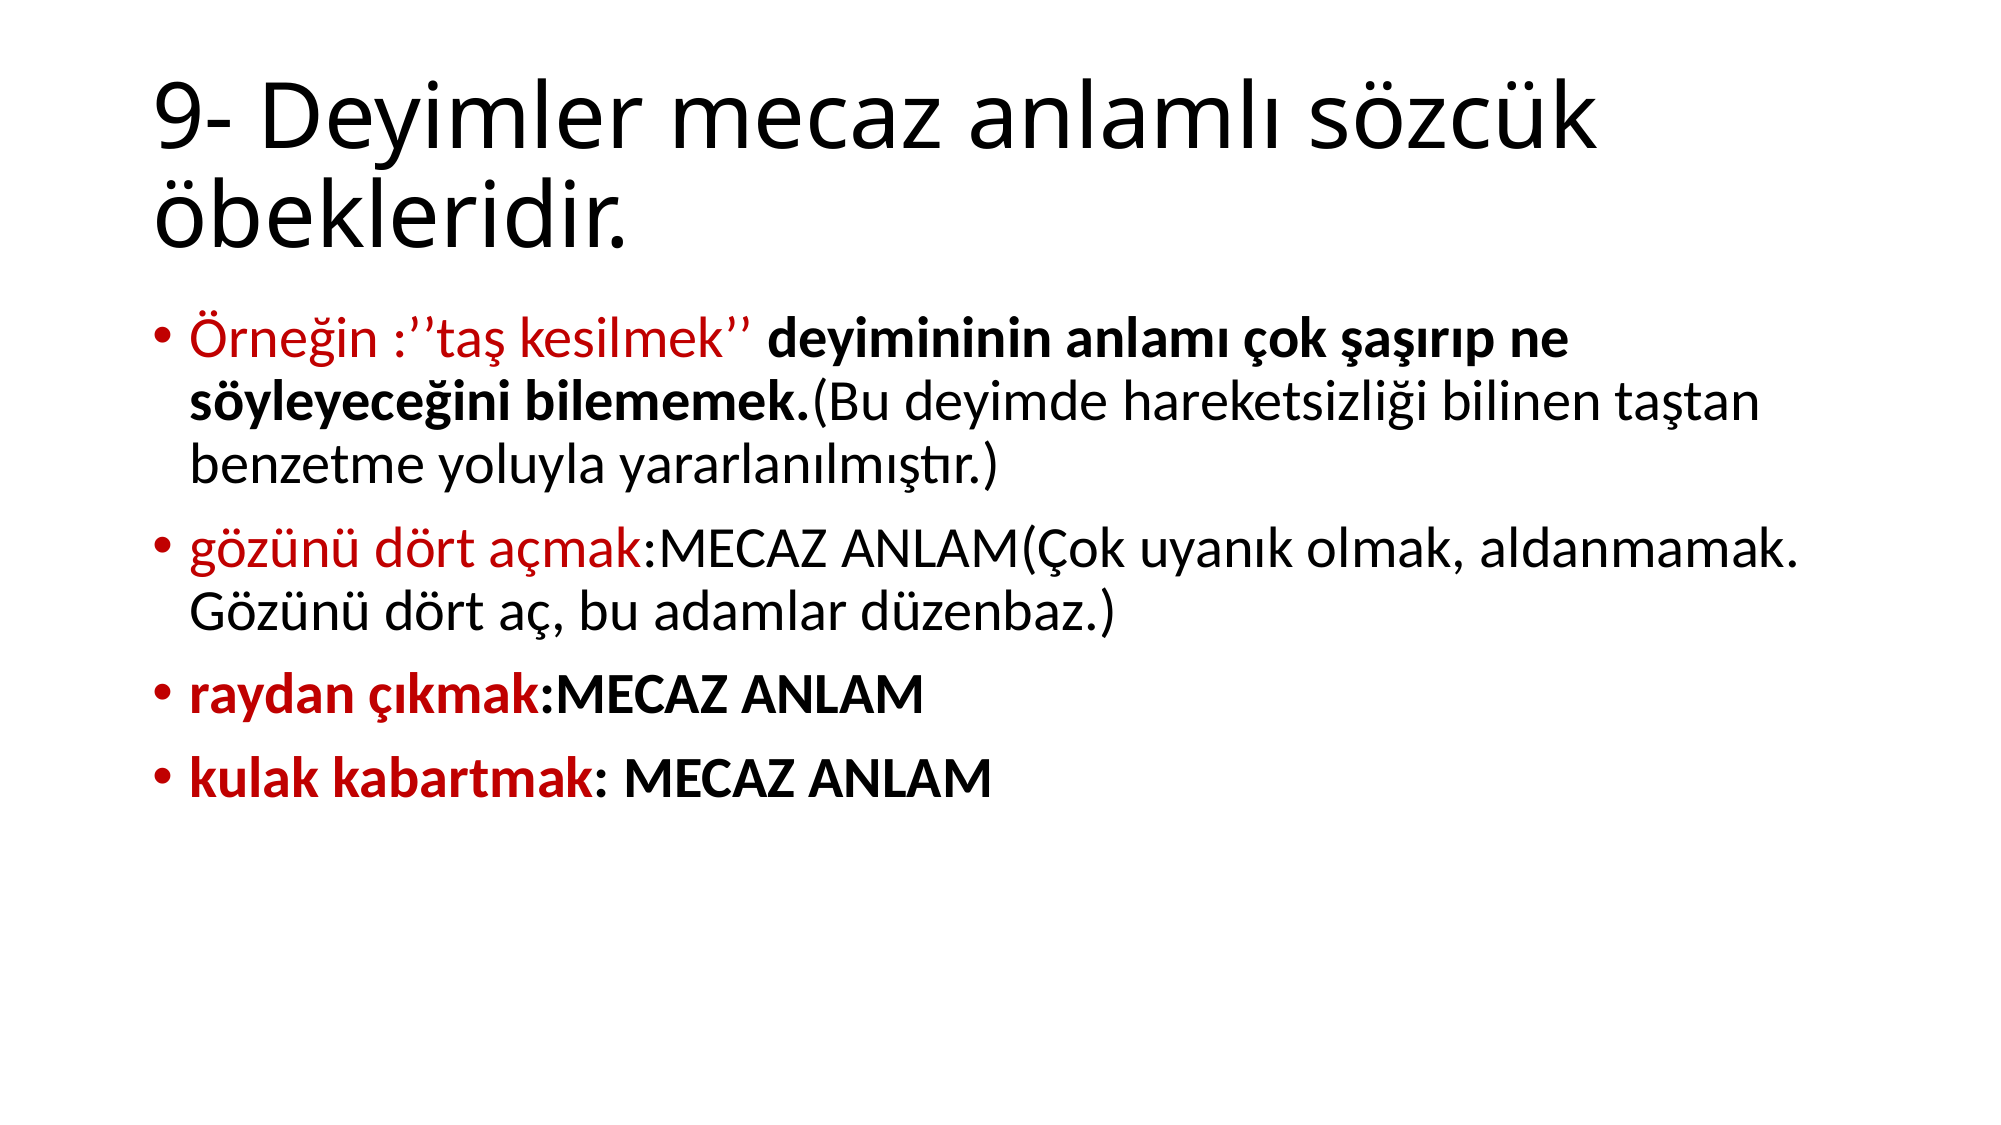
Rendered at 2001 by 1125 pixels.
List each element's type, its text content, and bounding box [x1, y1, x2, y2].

list Örneğin :’’taş kesilmek’’ deyimininin anlamı çok şaşırıp ne söyleyeceğini bilememek.(Bu deyimde hareketsizliği bilinen taştan benzetme yoluyla yararlanılmıştır.) gözünü dört açmak:MECAZ ANLAM(Çok uyanık olmak, aldanmamak. Gözünü dört aç, bu adamlar düzenbaz.) raydan çıkmak:MECAZ ANLAM kulak kabartmak: MECAZ ANLAM [137, 299, 1863, 1014]
title 9- Deyimler mecaz anlamlı sözcük öbekleridir. [137, 59, 1863, 278]
